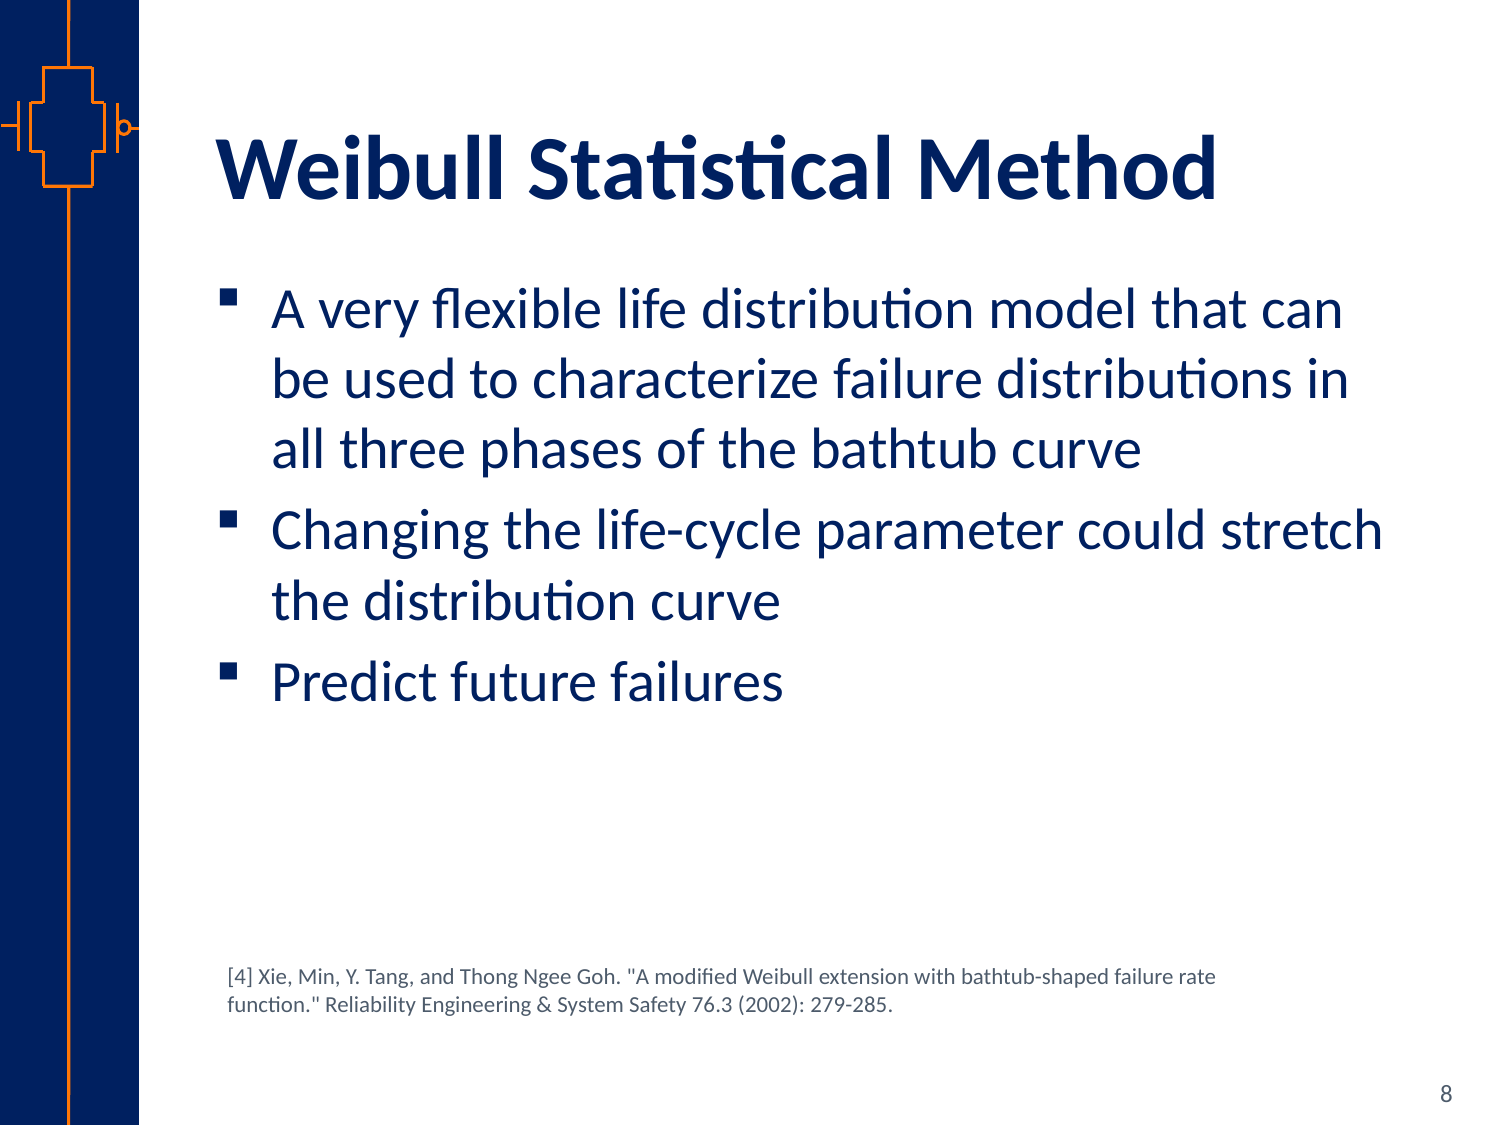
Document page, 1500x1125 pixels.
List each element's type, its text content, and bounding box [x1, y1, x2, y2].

slide_number 8 [1425, 1062, 1488, 1123]
title Weibull Statistical Method [200, 37, 1388, 225]
text_box [4] Xie, Min, Y. Tang, and Thong Ngee Goh. "A modified Weibull extension with bathtub-shaped failure rate function." Reliability Engineering & System Safety 76.3 (2002): 279-285. [212, 954, 1284, 1024]
list A very flexible life distribution model that can be used to characterize failure distributions in all three phases of the bathtub curve Changing the life-cycle parameter could stretch the distribution curve Predict future failures [200, 262, 1425, 988]
